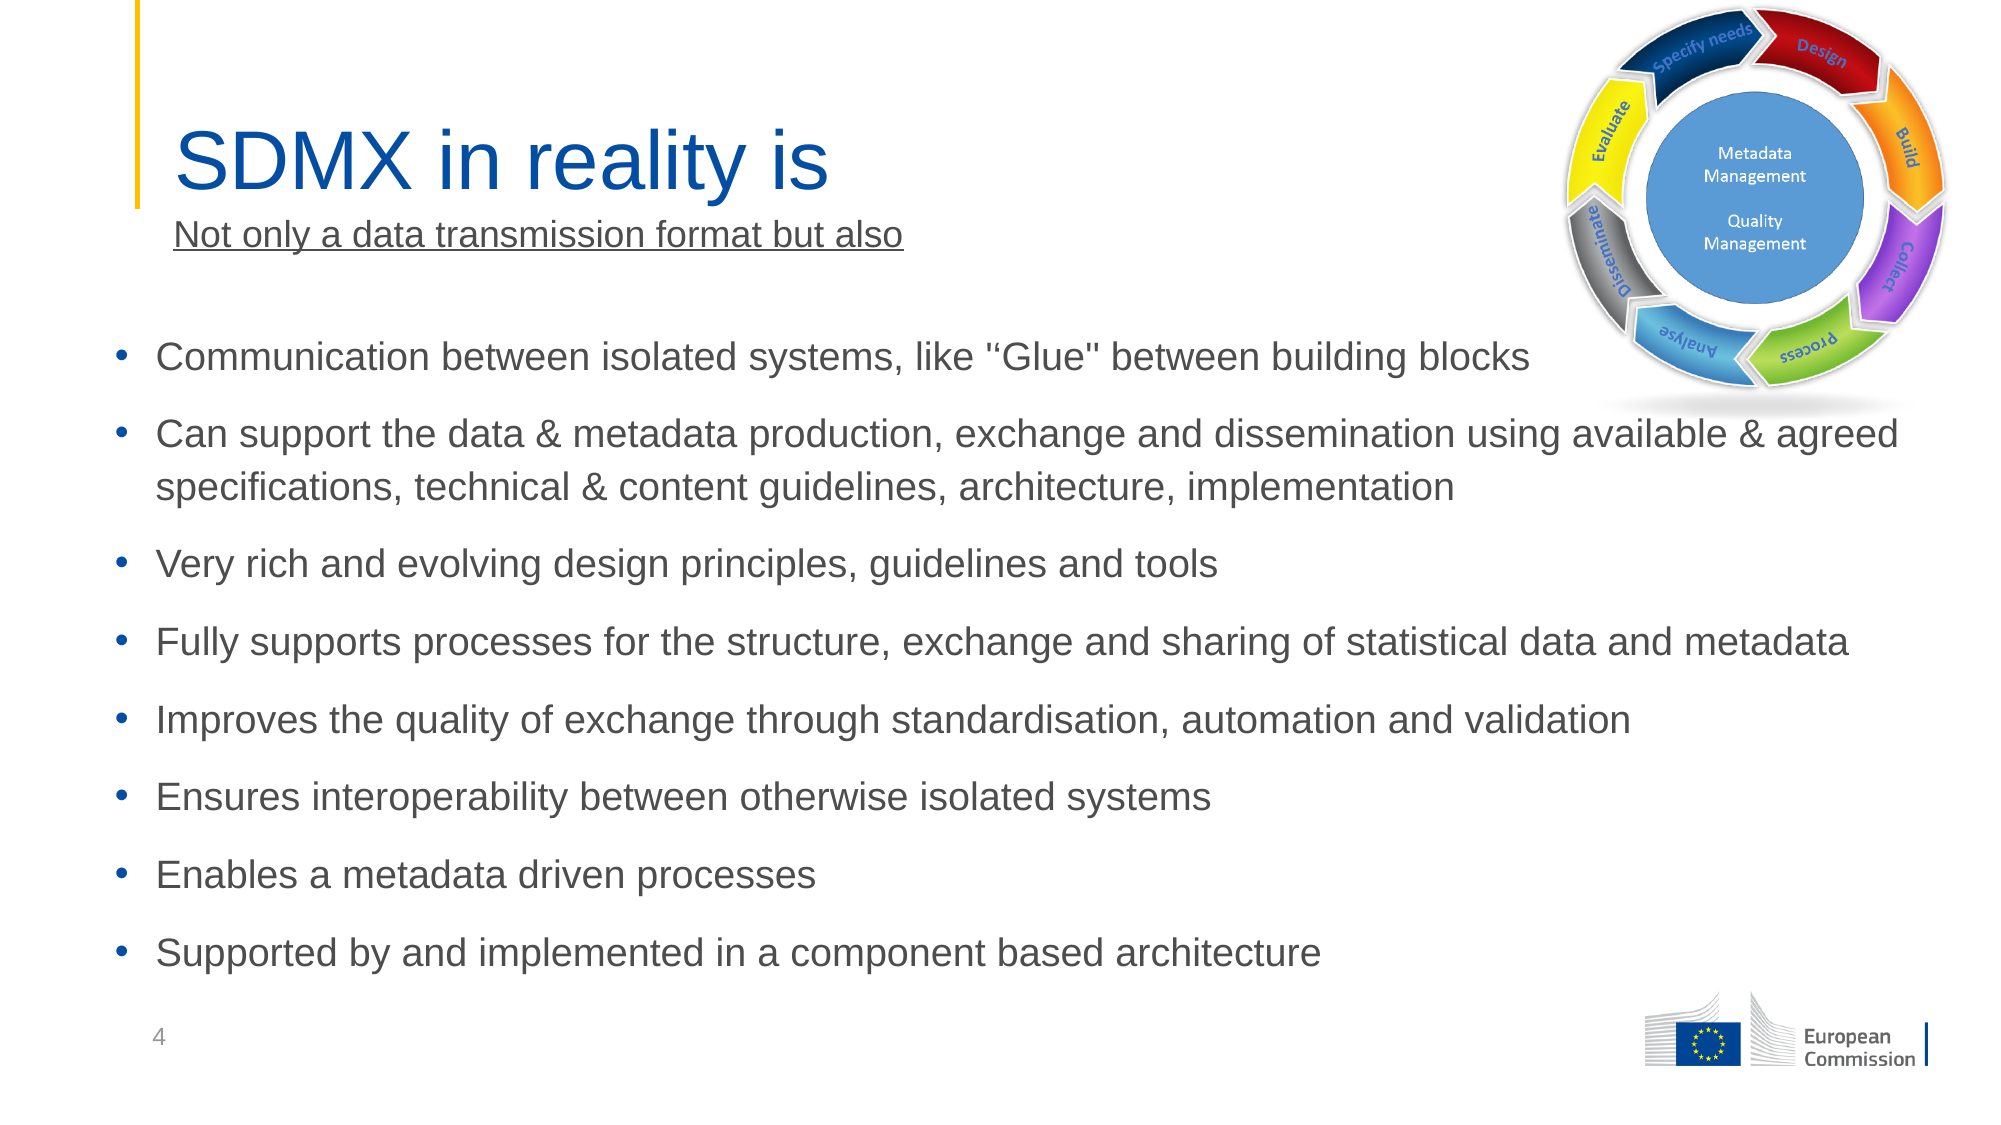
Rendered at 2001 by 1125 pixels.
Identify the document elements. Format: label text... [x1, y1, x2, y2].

picture [1556, 0, 1953, 422]
slide_number 4 [137, 1005, 588, 1066]
list Communication between isolated systems, like '‘Glue'' between building blocks Can support the data & metadata production, exchange and dissemination using available & agreed specifications, technical & content guidelines, architecture, implementation Very rich and evolving design principles, guidelines and tools Fully supports processes for the structure, exchange and sharing of statistical data and metadata Improves the quality of exchange through standardisation, automation and validation Ensures interoperability between otherwise isolated systems Enables a metadata driven processes Supported by and implemented in a component based architecture [99, 318, 1919, 1028]
title SDMX in reality is [159, 79, 1556, 208]
text_box Not only a data transmission format but also [158, 202, 1048, 263]
picture [1645, 991, 1928, 1066]
